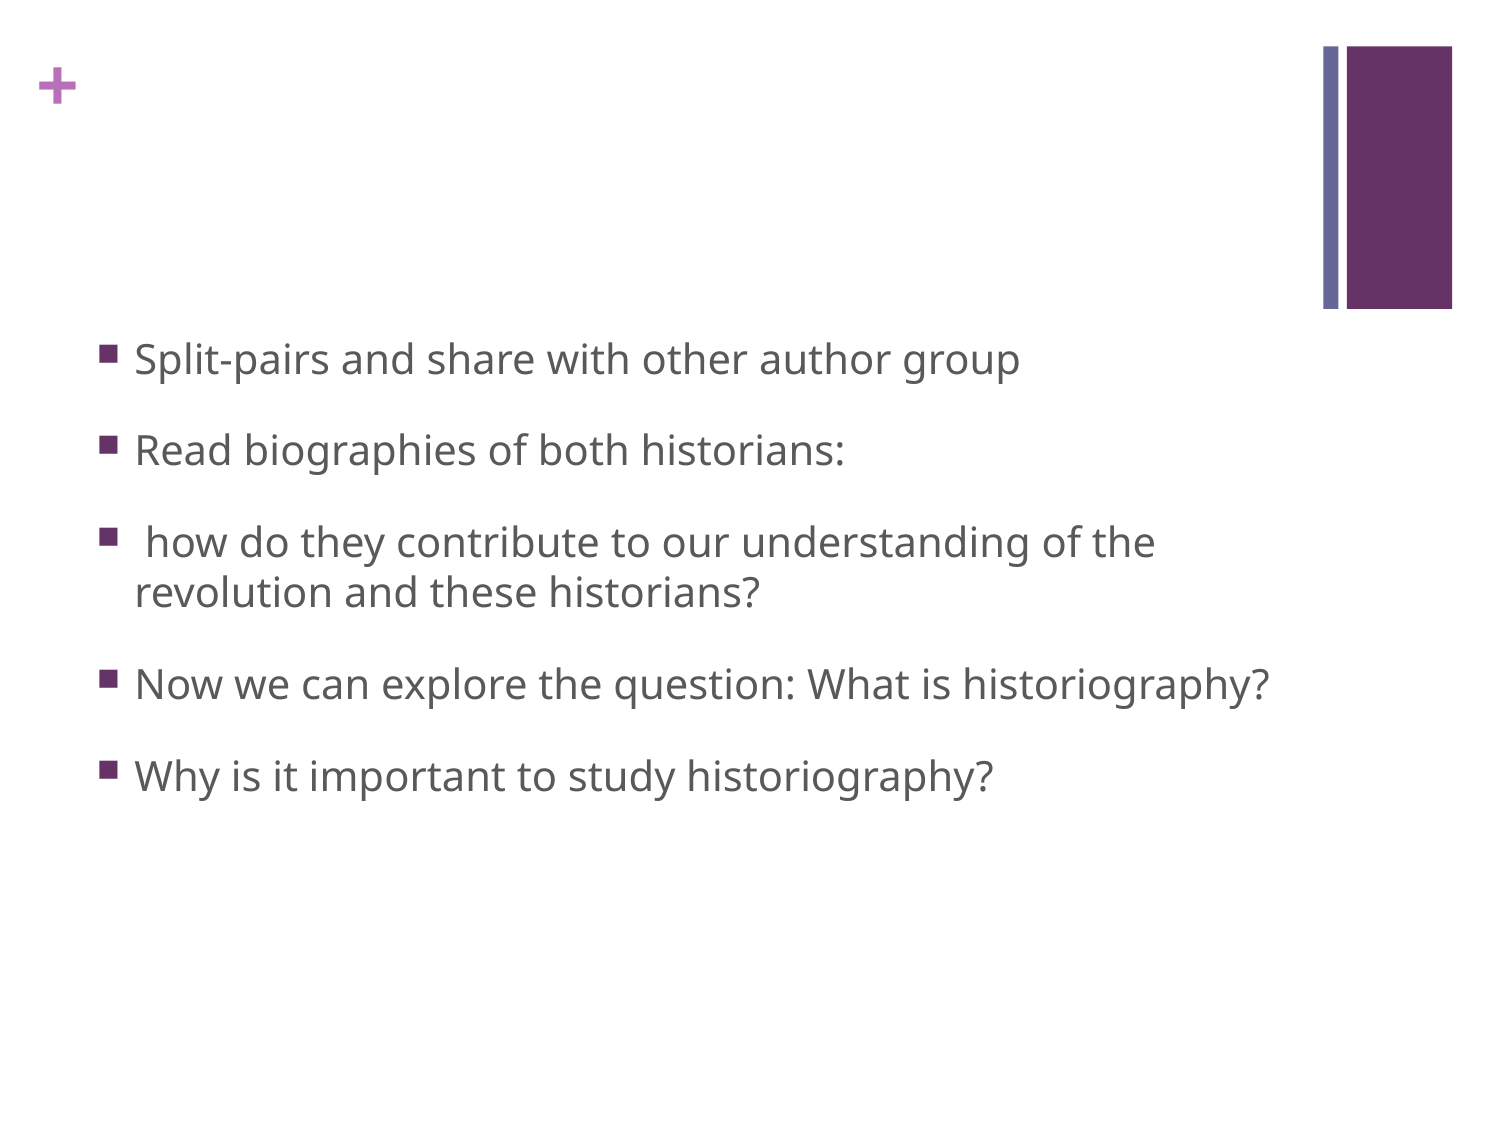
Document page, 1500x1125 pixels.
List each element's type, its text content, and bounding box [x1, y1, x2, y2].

list Split-pairs and share with other author group Read biographies of both historians: how do they contribute to our understanding of the revolution and these historians? Now we can explore the question: What is historiography? Why is it important to study historiography? [81, 324, 1322, 1005]
